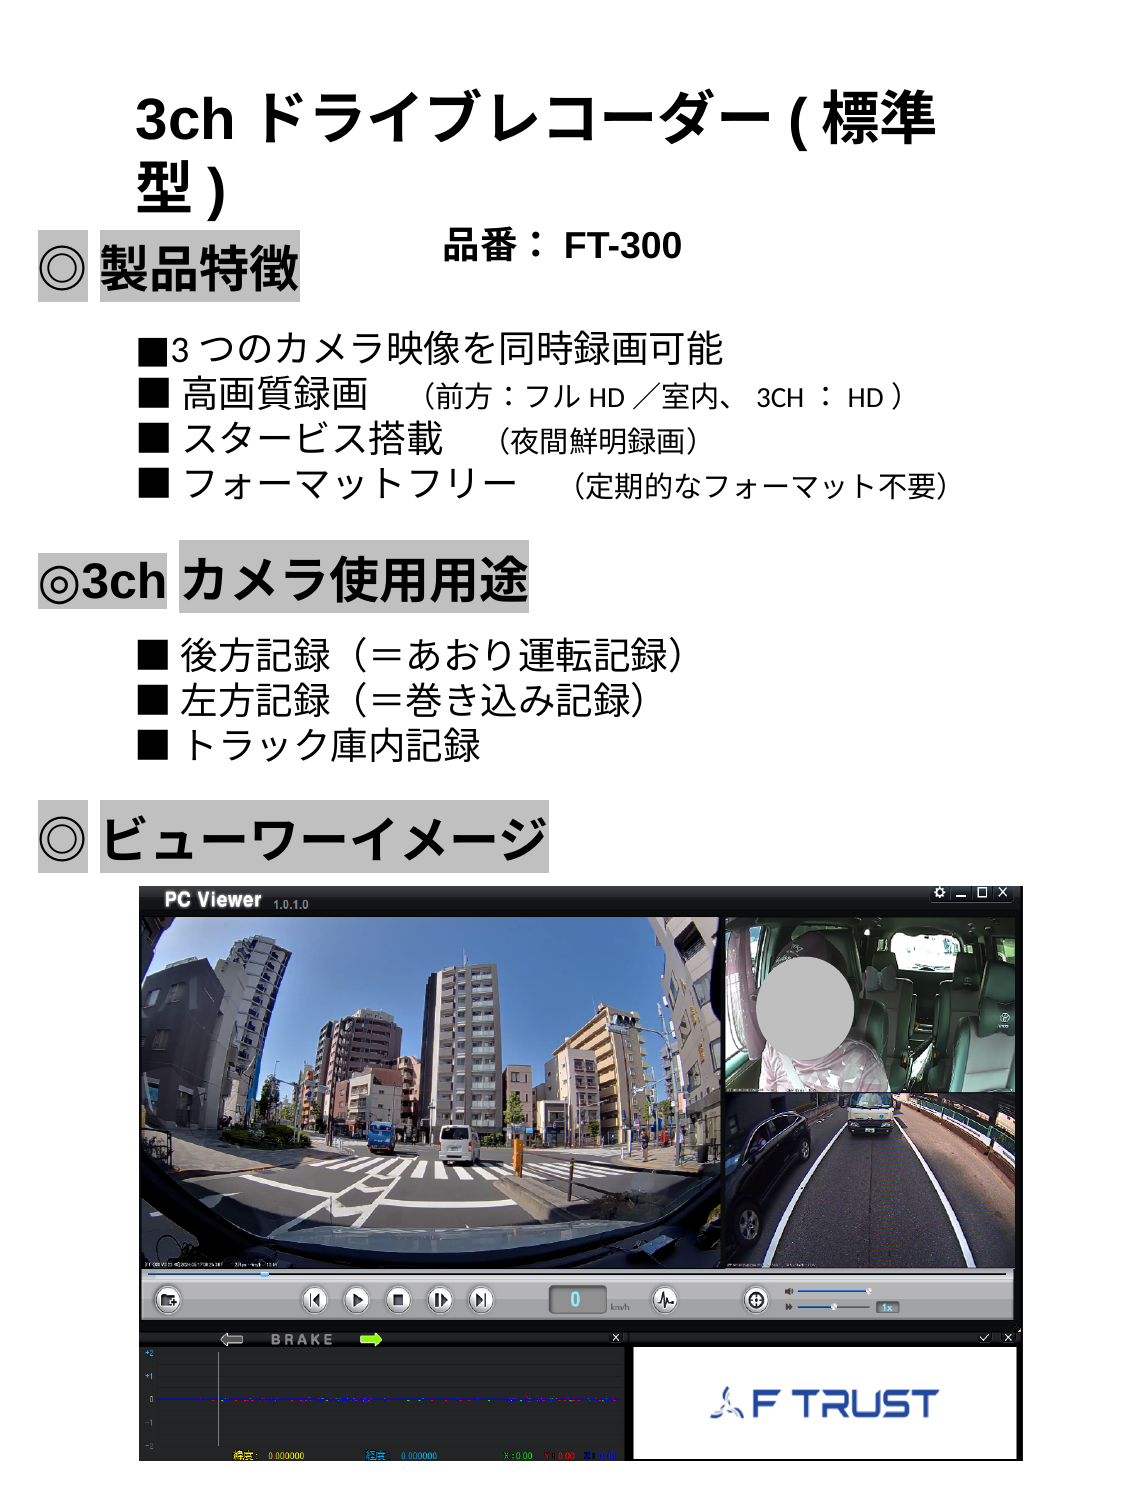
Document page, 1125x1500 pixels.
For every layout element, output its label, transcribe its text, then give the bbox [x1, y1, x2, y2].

text_box ■3つのカメラ映像を同時録画可能 ■高画質録画 （前方：フルHD／室内、3CH：HD） ■スタービス搭載 （夜間鮮明録画） ■フォーマットフリー （定期的なフォーマット不要） [120, 317, 981, 513]
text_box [139, 886, 1023, 1461]
text_box ■後方記録（＝あおり運転記録） ■左方記録（＝巻き込み記録） ■トラック庫内記録 [119, 625, 721, 775]
text_box 3chドライブレコーダー(標準型) 品番：FT-300 [120, 73, 1005, 274]
text_box ◎製品特徴 ◎3chカメラ使用用途 ◎ビューワーイメージ [22, 230, 564, 876]
